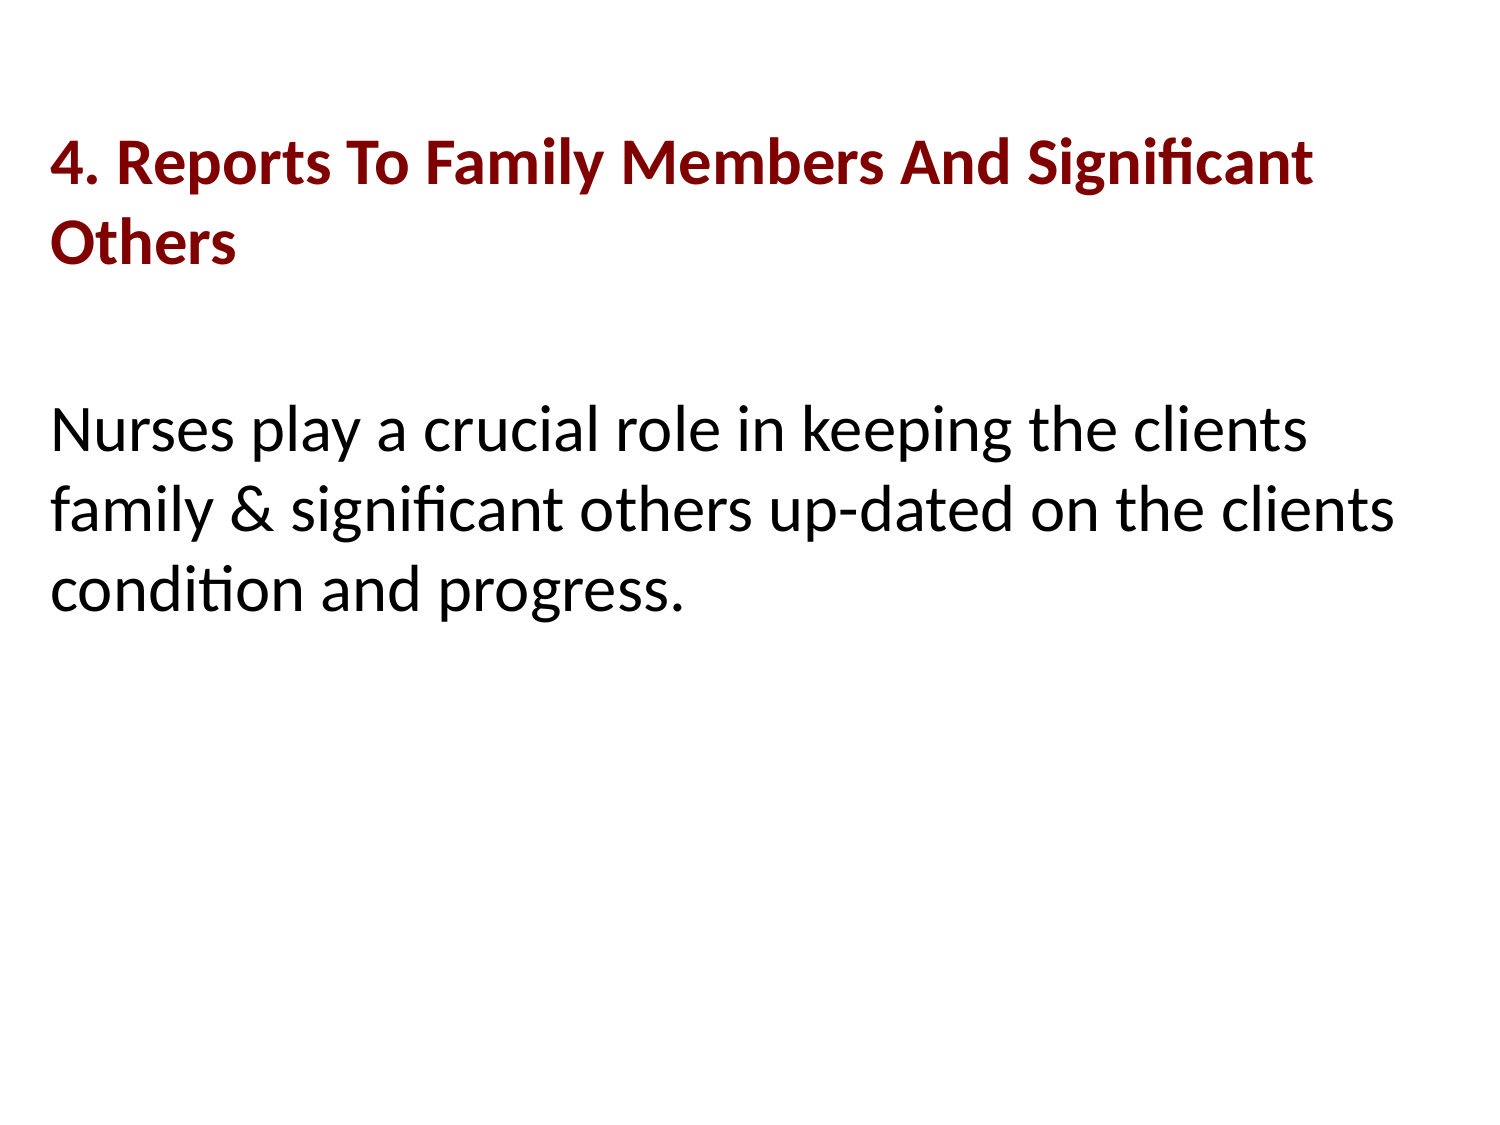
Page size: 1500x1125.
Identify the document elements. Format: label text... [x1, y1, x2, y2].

list 4. Reports To Family Members And Significant Others Nurses play a crucial role in keeping the clients family & significant others up-dated on the clients condition and progress. [35, 110, 1466, 1005]
